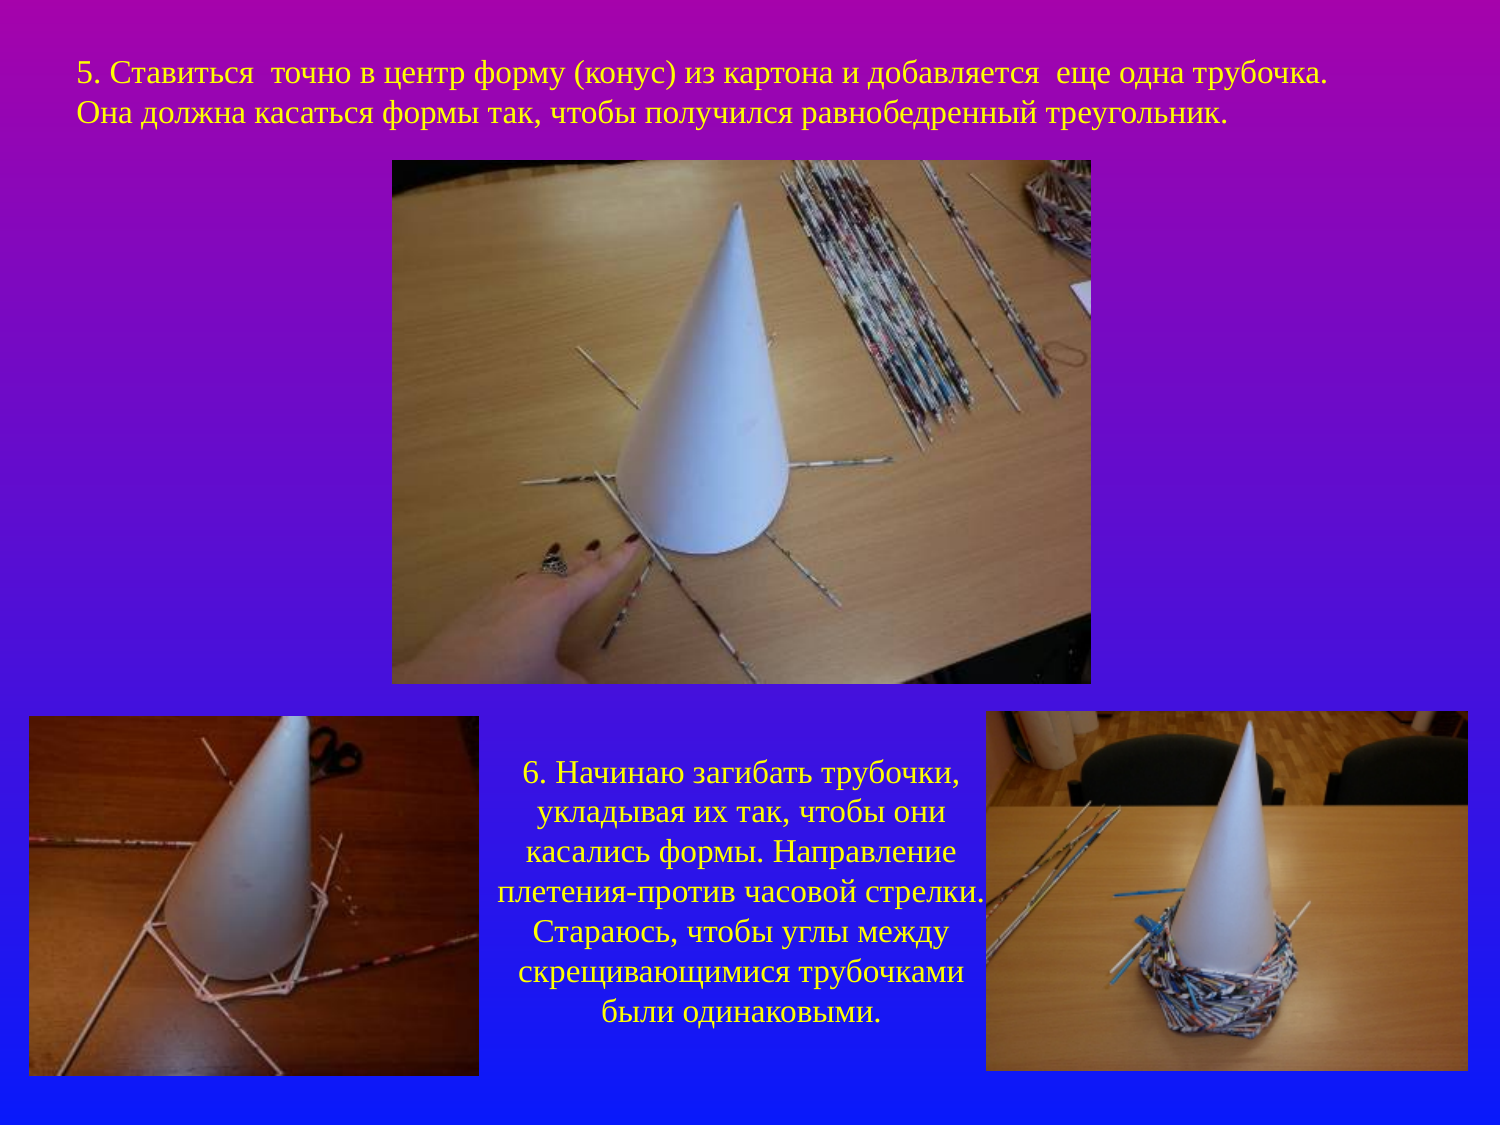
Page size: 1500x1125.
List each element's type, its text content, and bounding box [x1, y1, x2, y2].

text_box 5. Ставиться точно в центр форму (конус) из картона и добавляется еще одна трубочка. Она должна касаться формы так, чтобы получился равнобедренный треугольник. [61, 42, 1500, 178]
picture [28, 715, 479, 1076]
picture [392, 160, 1091, 684]
picture [986, 711, 1468, 1072]
text_box 6. Начинаю загибать трубочки, укладывая их так, чтобы они касались формы. Направление плетения-против часовой стрелки. Стараюсь, чтобы углы между скрещивающимися трубочками были одинаковыми. [483, 742, 981, 1037]
